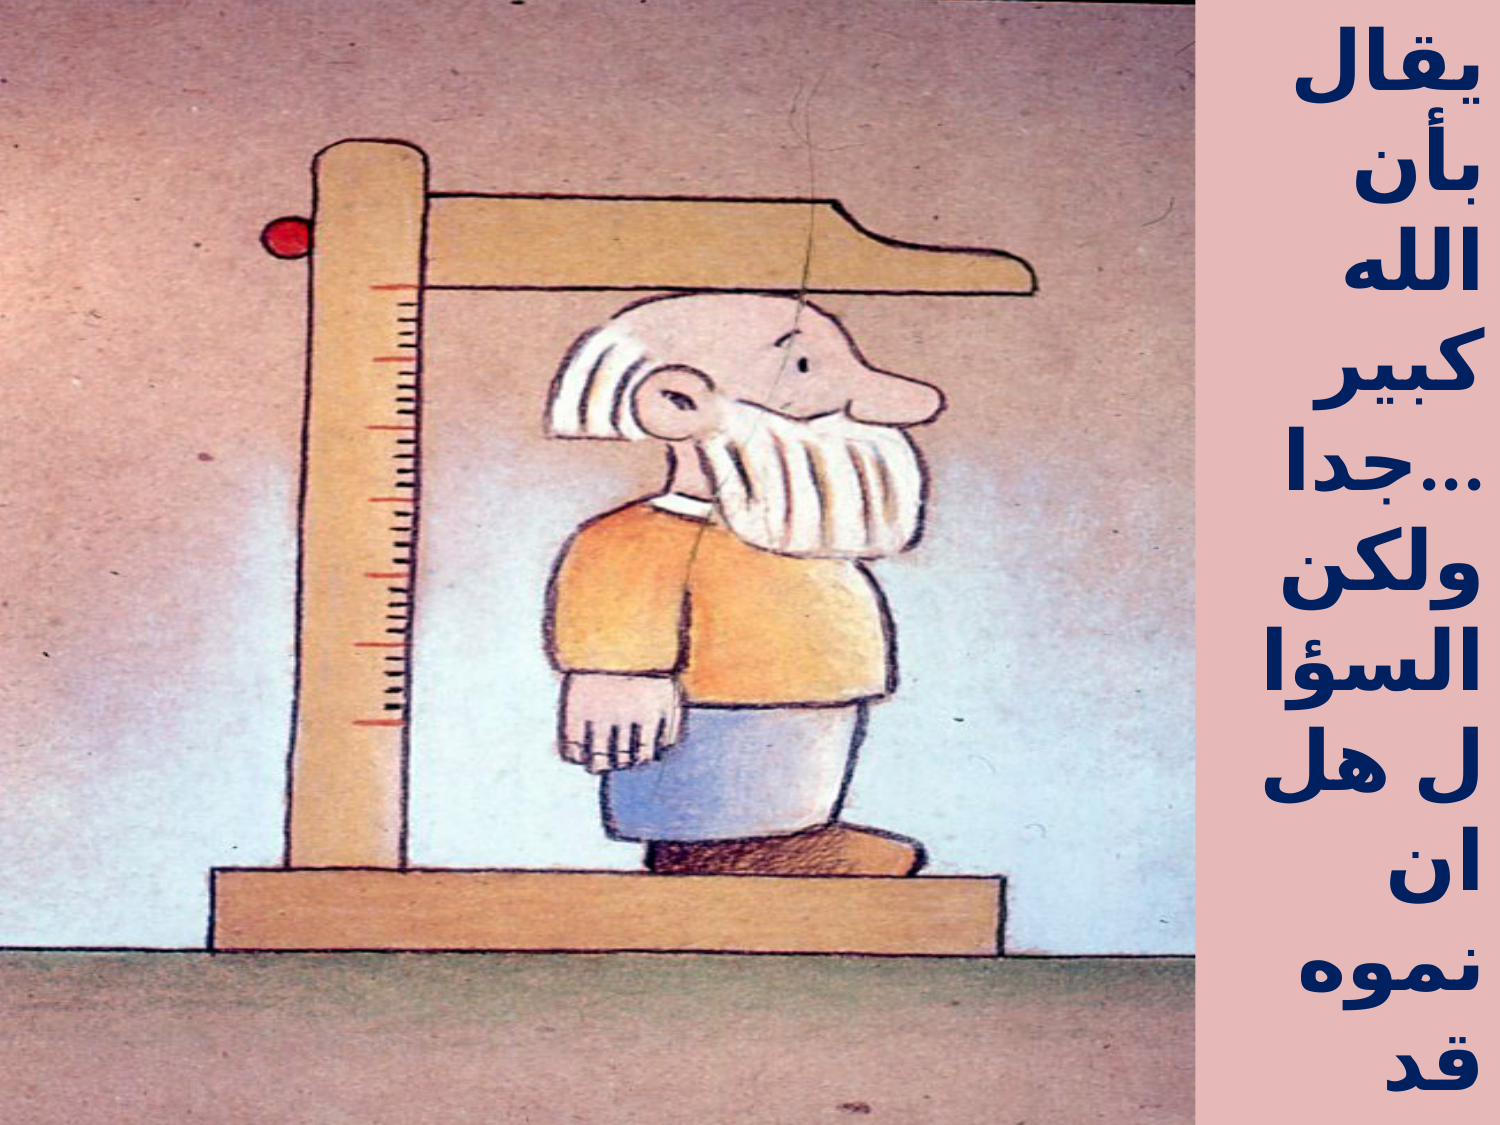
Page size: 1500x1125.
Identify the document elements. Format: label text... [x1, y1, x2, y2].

picture [0, 0, 1196, 1125]
text_box يقال بأن الله كبير جدا... ولكن السؤال هل ان نموه قد توقف أو ما زال مستمرا ؟... [1196, 0, 1500, 1125]
